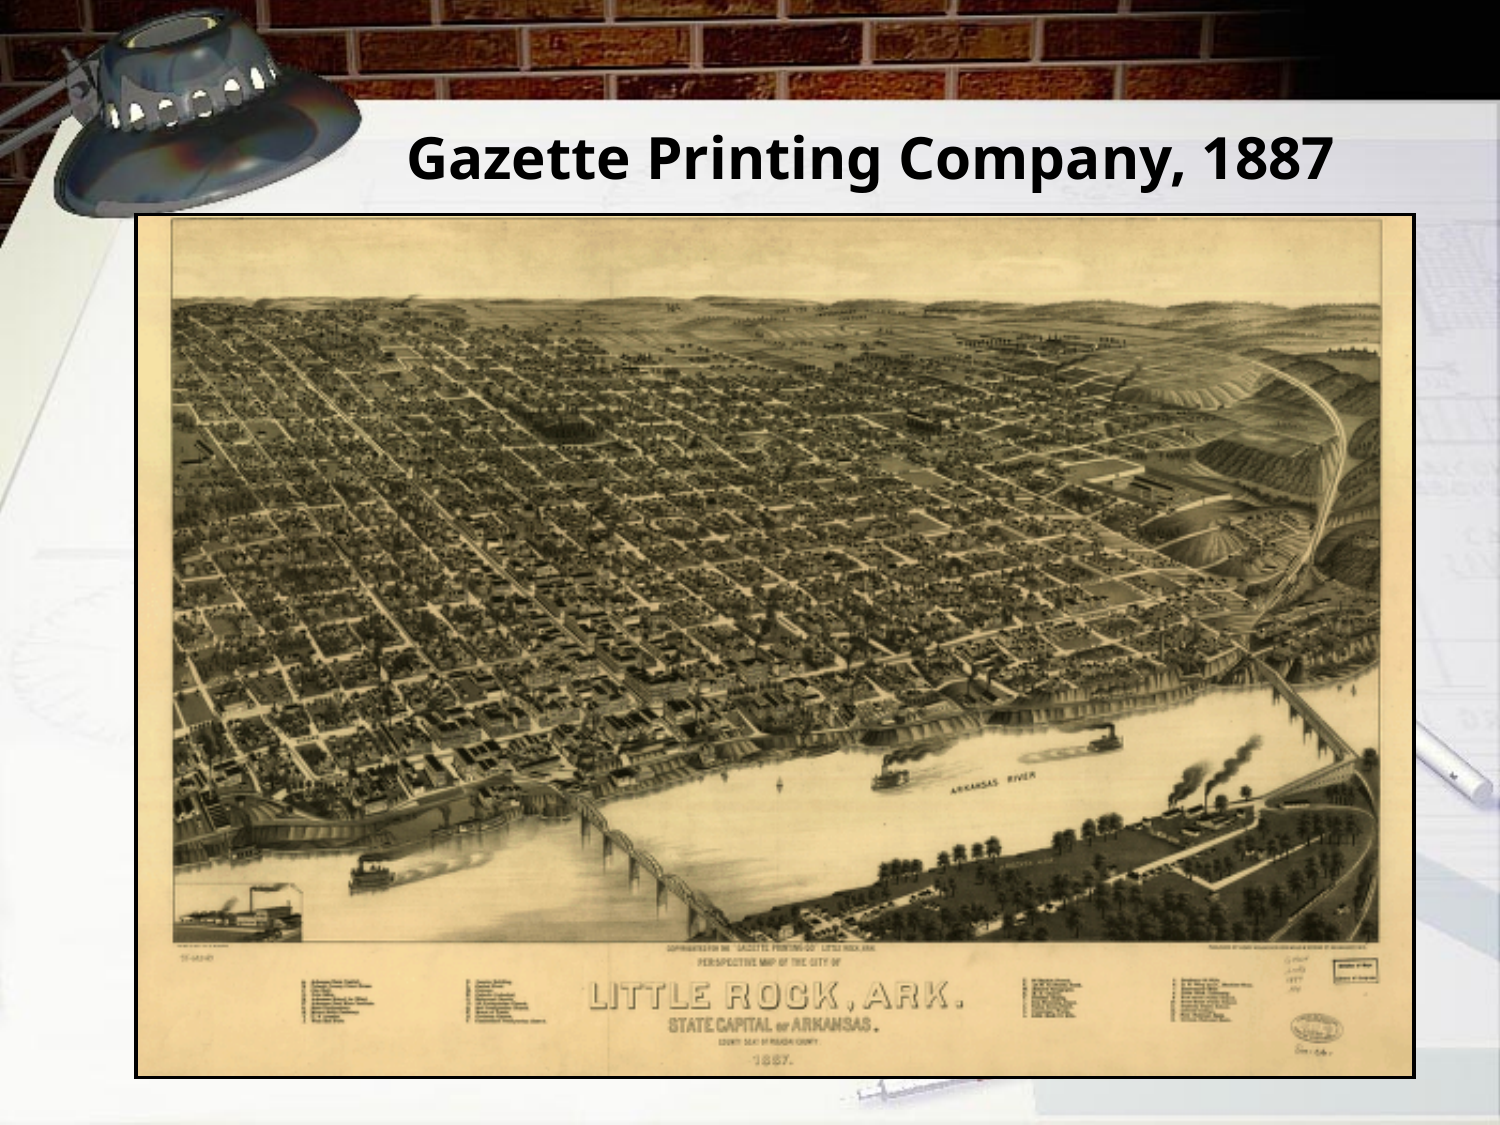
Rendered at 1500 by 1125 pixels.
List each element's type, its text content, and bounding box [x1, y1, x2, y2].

title Gazette Printing Company, 1887 [274, 87, 1351, 213]
picture [0, 0, 1500, 1125]
